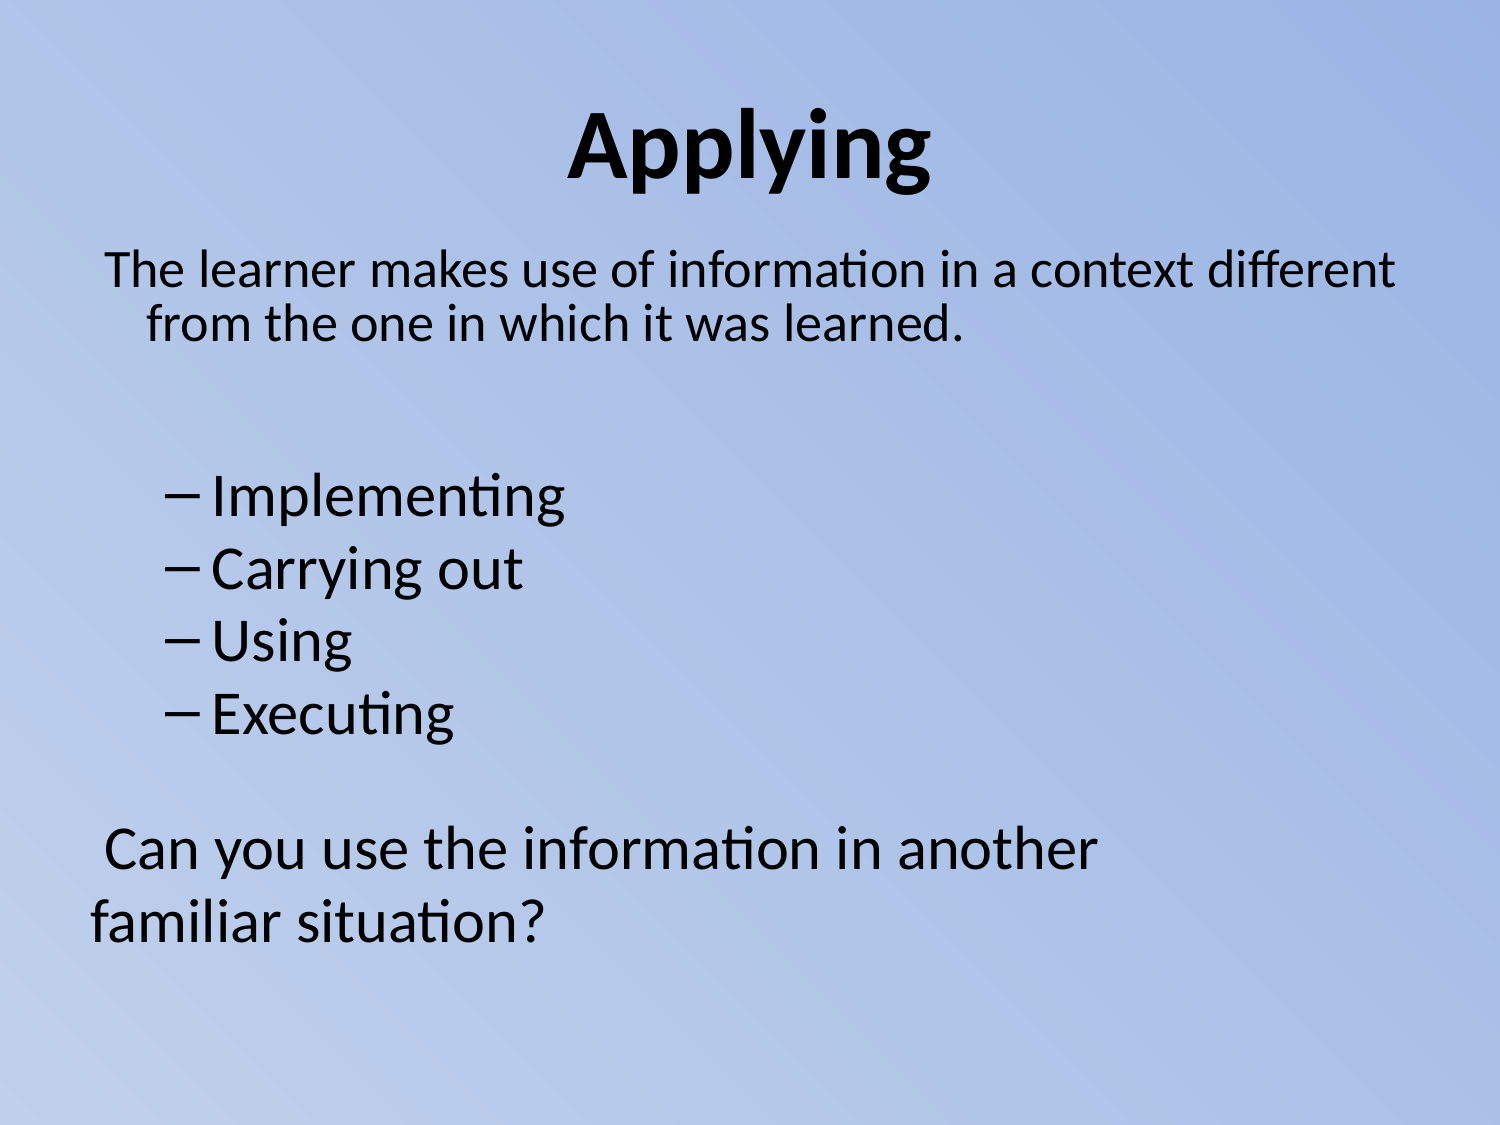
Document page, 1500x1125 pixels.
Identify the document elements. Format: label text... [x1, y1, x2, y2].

list The learner makes use of information in a context different from the one in which it was learned. Implementing Carrying out Using Executing Can you use the information in another familiar situation? [75, 232, 1425, 975]
title Applying [75, 45, 1425, 232]
